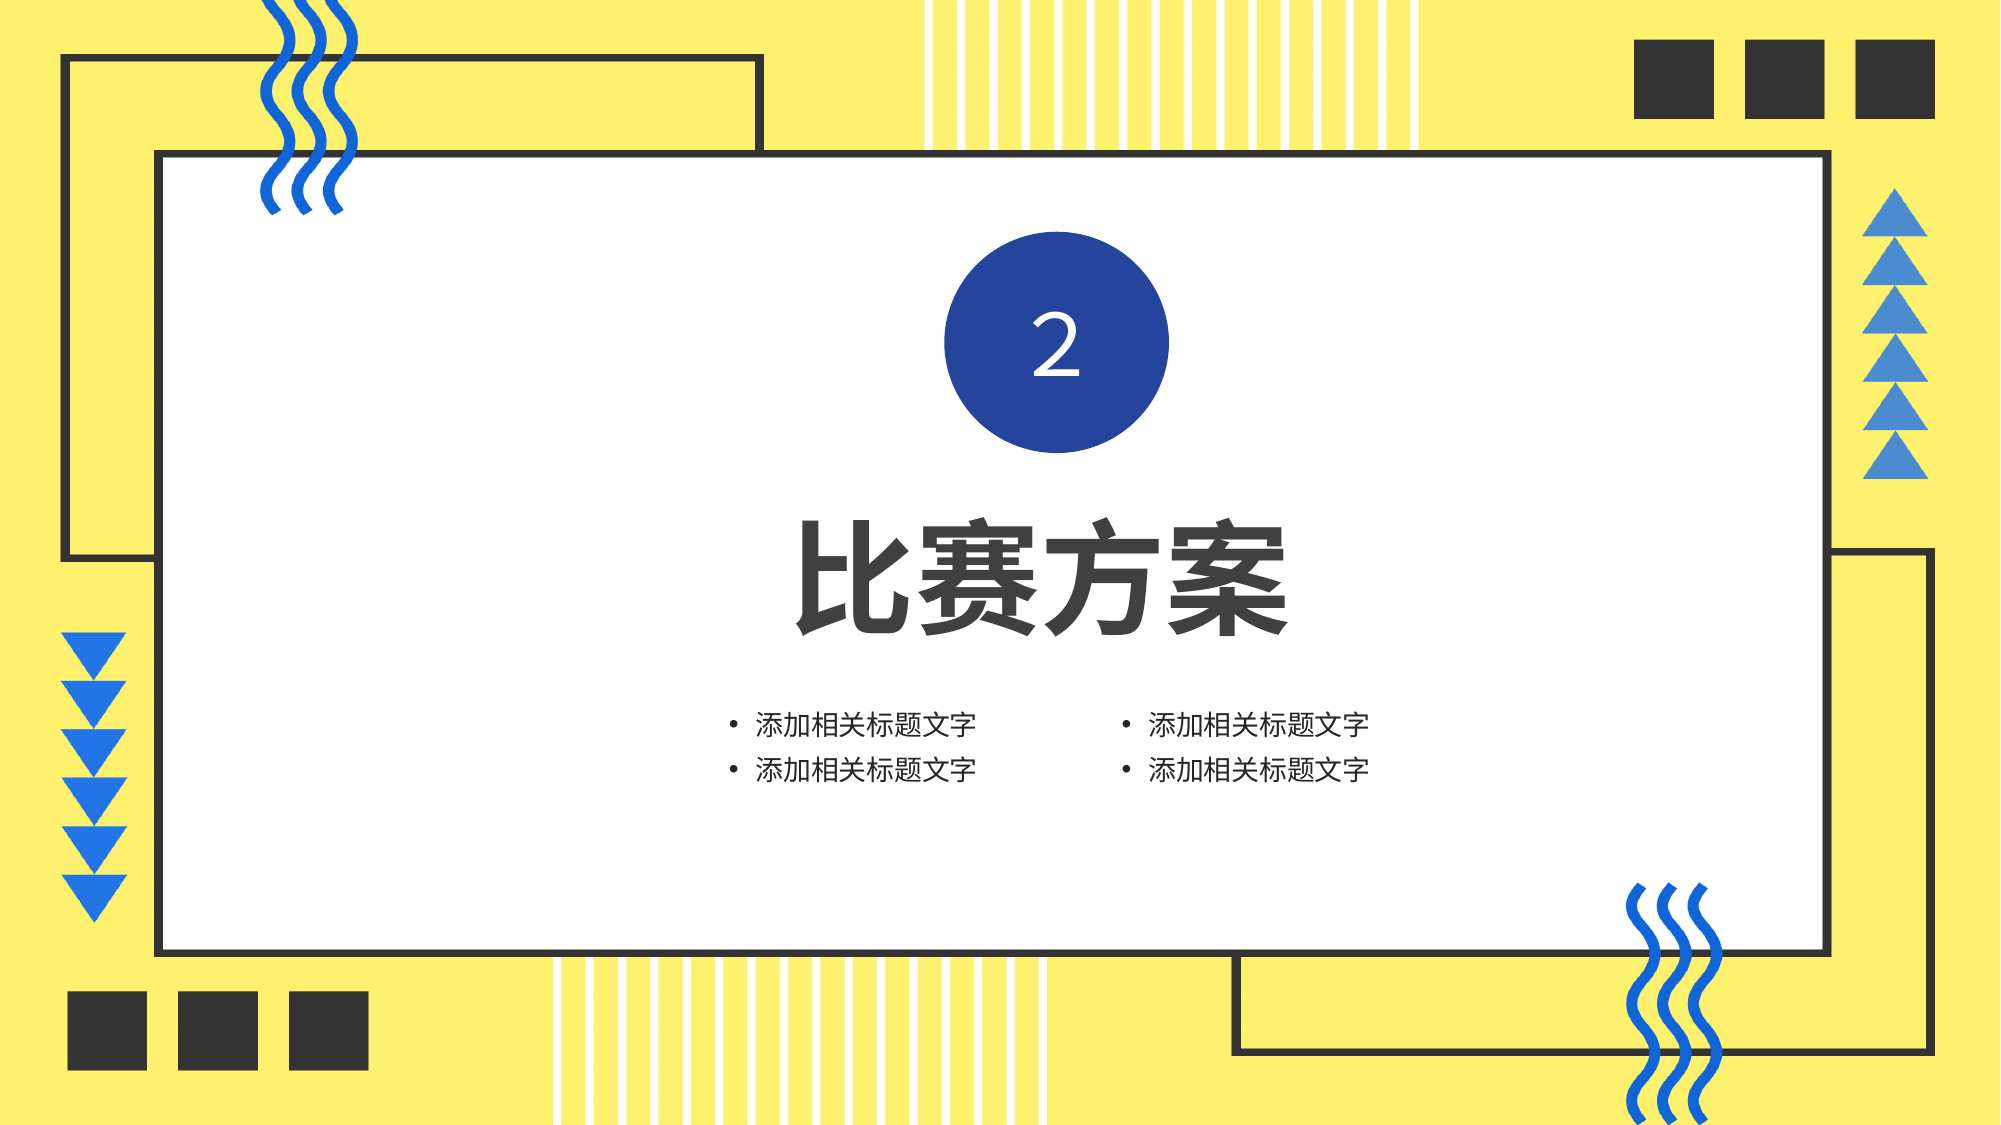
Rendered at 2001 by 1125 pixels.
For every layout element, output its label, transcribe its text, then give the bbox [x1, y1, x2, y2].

text_box ２ [943, 230, 1171, 455]
text_box 添加相关标题文字 [1121, 707, 1371, 741]
text_box 添加相关标题文字 [728, 707, 978, 741]
text_box 添加相关标题文字 [728, 752, 978, 787]
text_box 添加相关标题文字 [1121, 752, 1371, 787]
picture [0, 0, 2001, 1125]
